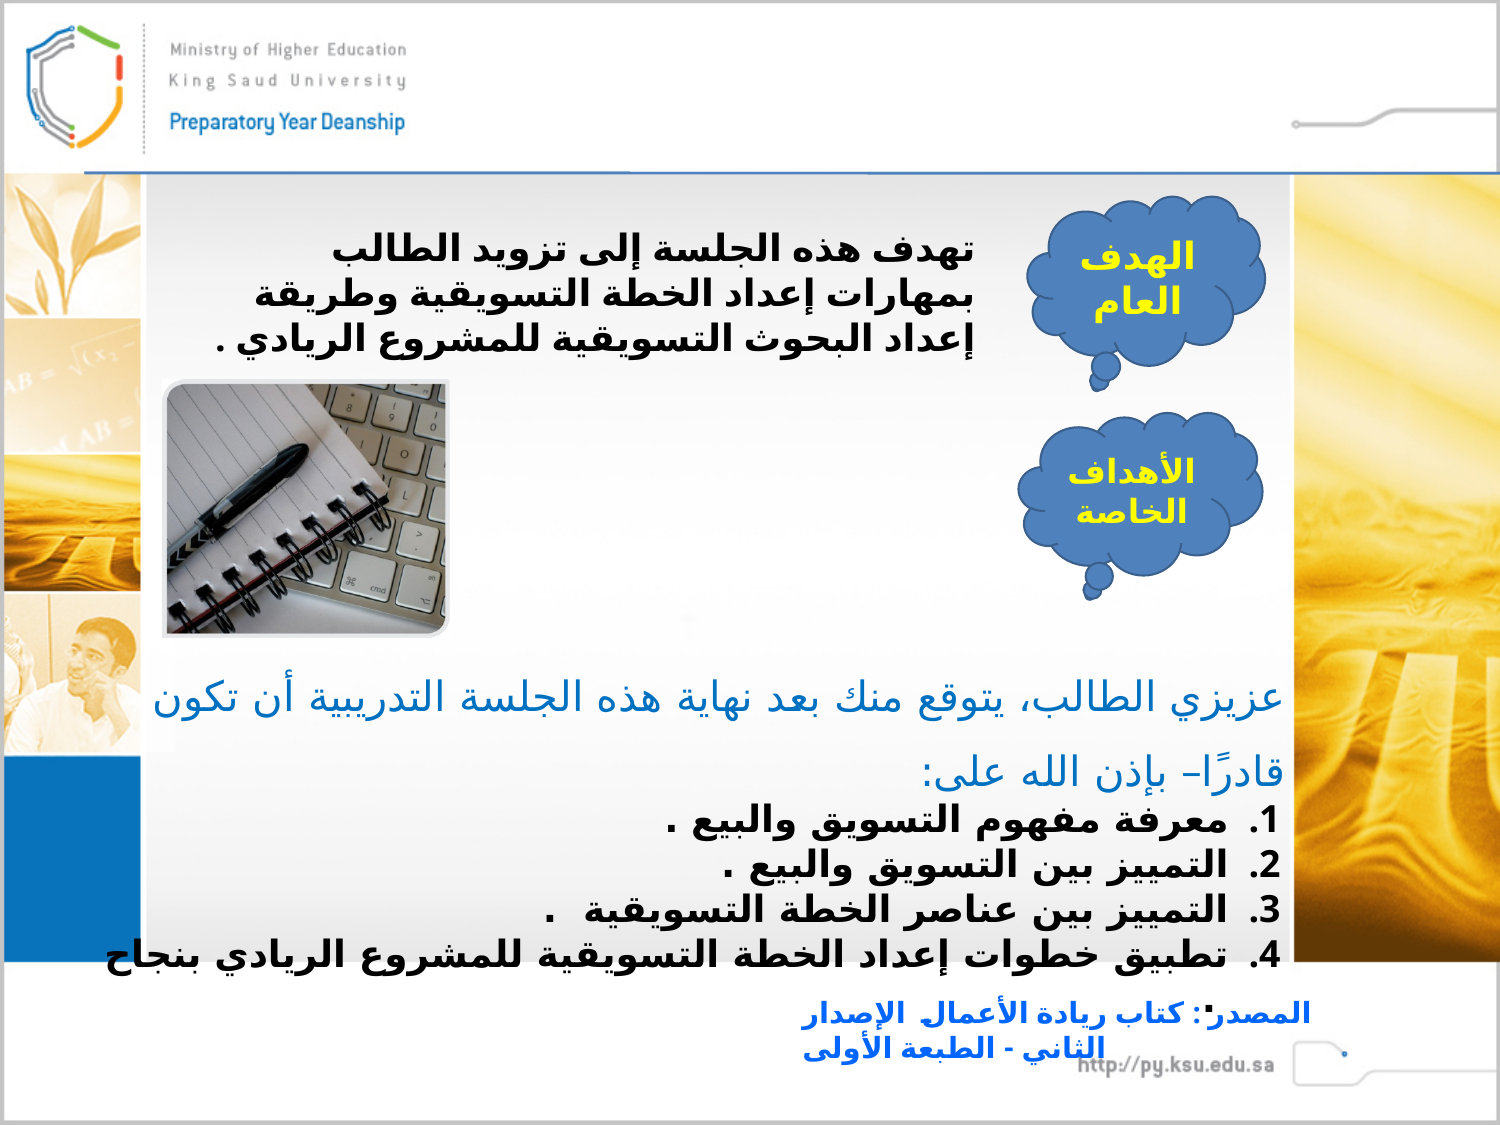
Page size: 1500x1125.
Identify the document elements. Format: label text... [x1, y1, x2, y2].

text_box الهدف العام [1026, 195, 1267, 393]
text_box الأهداف الخاصة [1017, 411, 1264, 601]
picture [0, 0, 1500, 1125]
text_box عزيزي الطالب، يتوقع منك بعد نهاية هذه الجلسة التدريبية أن تكون قادرًا– بإذن الله على: معرفة مفهوم التسويق والبيع . التمييز بين التسويق والبيع . التمييز بين عناصر الخطة التسويقية . تطبيق خطوات إعداد الخطة التسويقية للمشروع الريادي بنجاح . [79, 636, 1301, 963]
text_box المصدر : كتاب ريادة الأعمال الإصدار الثاني - الطبعة الأولى [787, 987, 1406, 1073]
text_box تهدف هذه الجلسة إلى تزويد الطالب بمهارات إعداد الخطة التسويقية وطريقة إعداد البحوث التسويقية للمشروع الريادي . [187, 216, 991, 366]
